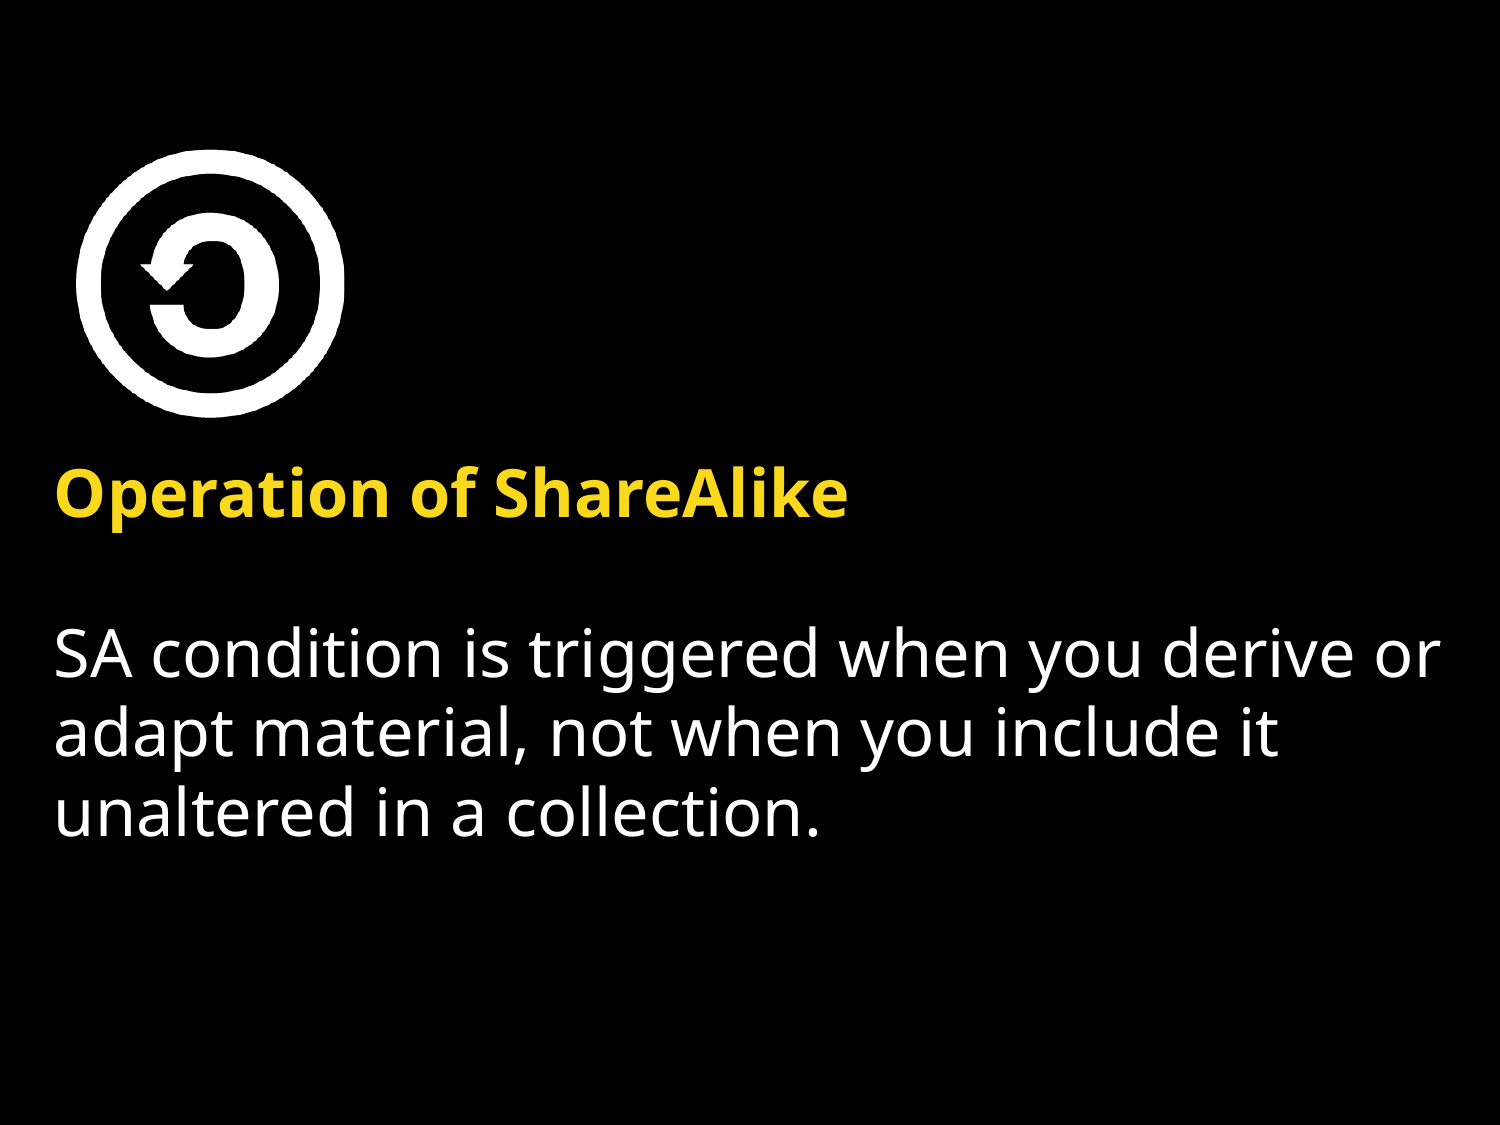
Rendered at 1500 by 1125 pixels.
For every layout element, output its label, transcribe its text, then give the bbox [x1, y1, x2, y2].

text_box Operation of ShareAlike SA condition is triggered when you derive or adapt material, not when you include it unaltered in a collection. [49, 446, 1450, 949]
picture [49, 124, 372, 447]
